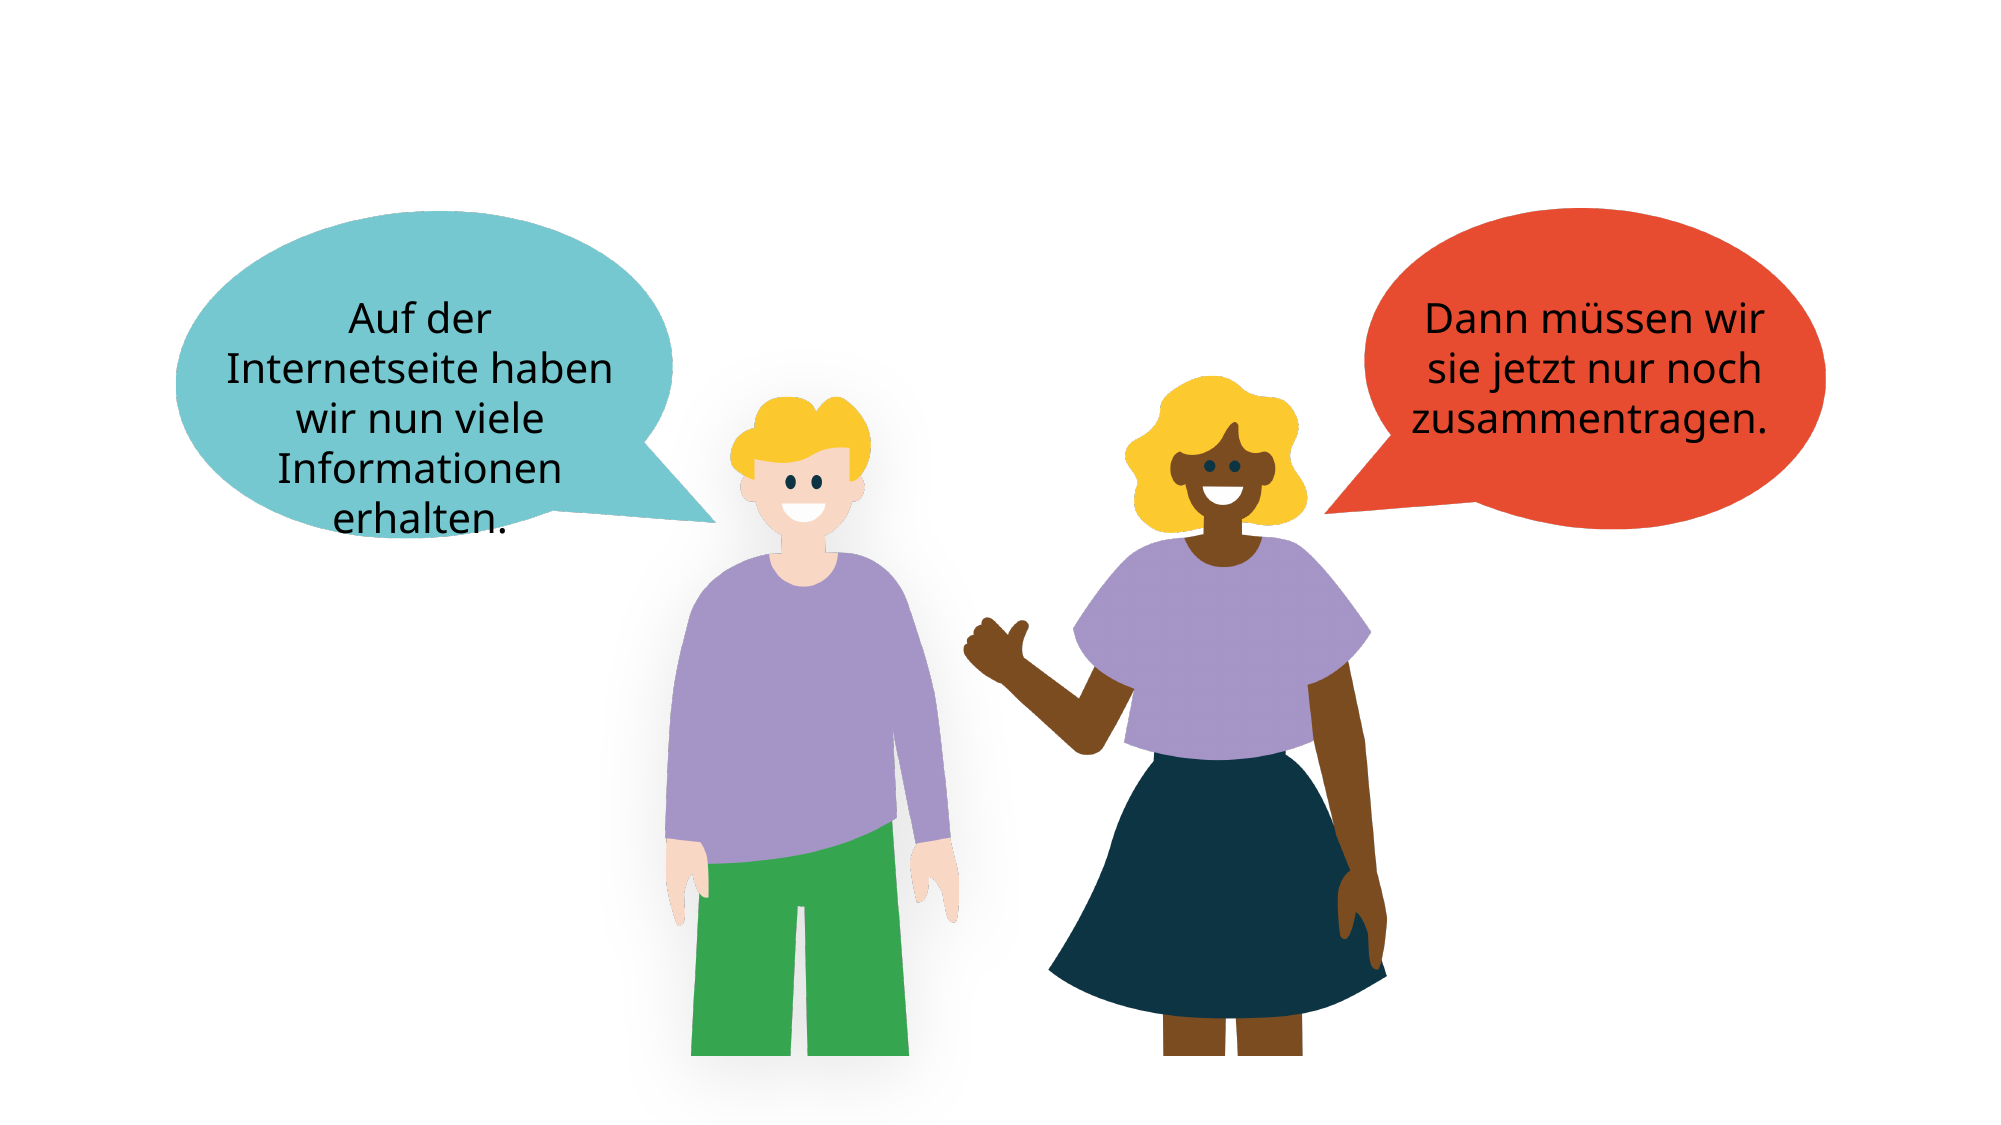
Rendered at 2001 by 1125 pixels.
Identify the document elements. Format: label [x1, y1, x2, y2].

picture [163, 194, 1837, 1056]
